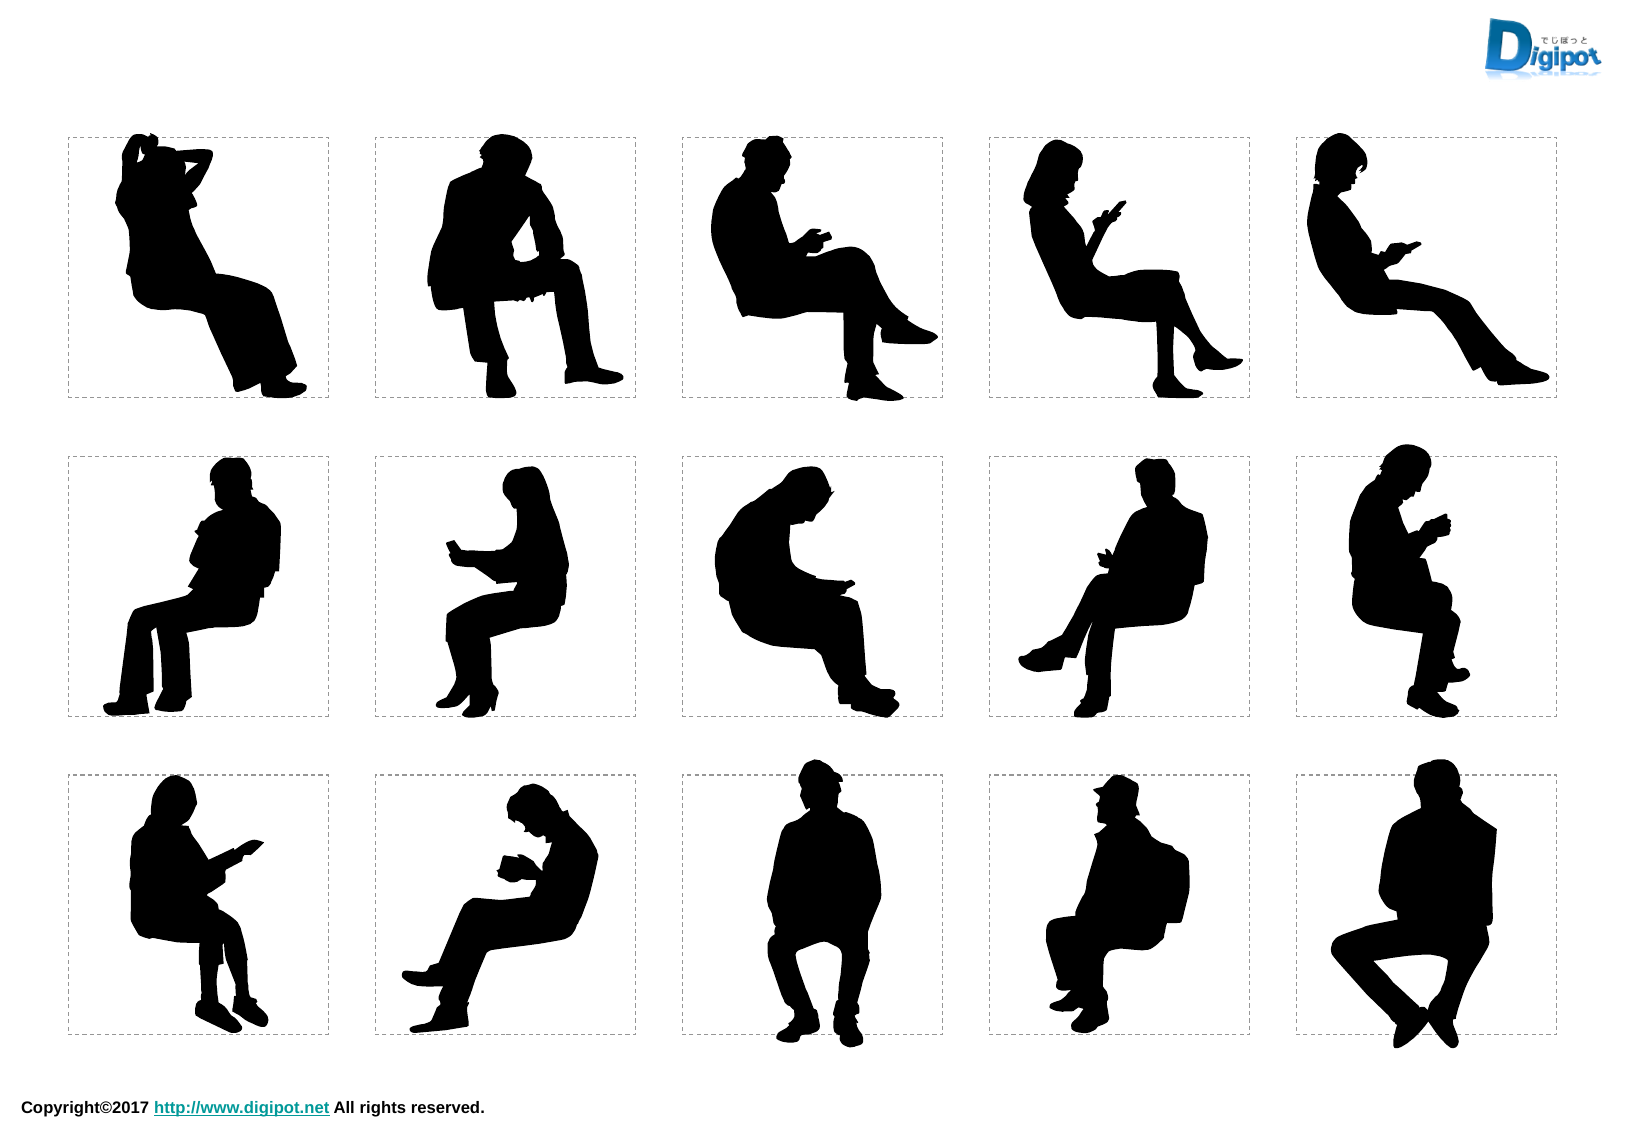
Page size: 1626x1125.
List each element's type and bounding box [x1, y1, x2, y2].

text_box [1018, 458, 1209, 718]
text_box [401, 783, 599, 1033]
text_box [711, 135, 938, 401]
text_box [115, 133, 307, 399]
text_box [1348, 444, 1471, 718]
text_box [766, 759, 882, 1048]
text_box [1045, 775, 1190, 1034]
text_box [427, 134, 624, 399]
text_box [103, 457, 281, 716]
text_box [1307, 133, 1550, 386]
text_box [714, 466, 900, 718]
picture [1485, 18, 1602, 82]
text_box [1023, 139, 1243, 399]
text_box [435, 466, 569, 718]
text_box [1330, 759, 1497, 1049]
text_box [129, 775, 269, 1033]
